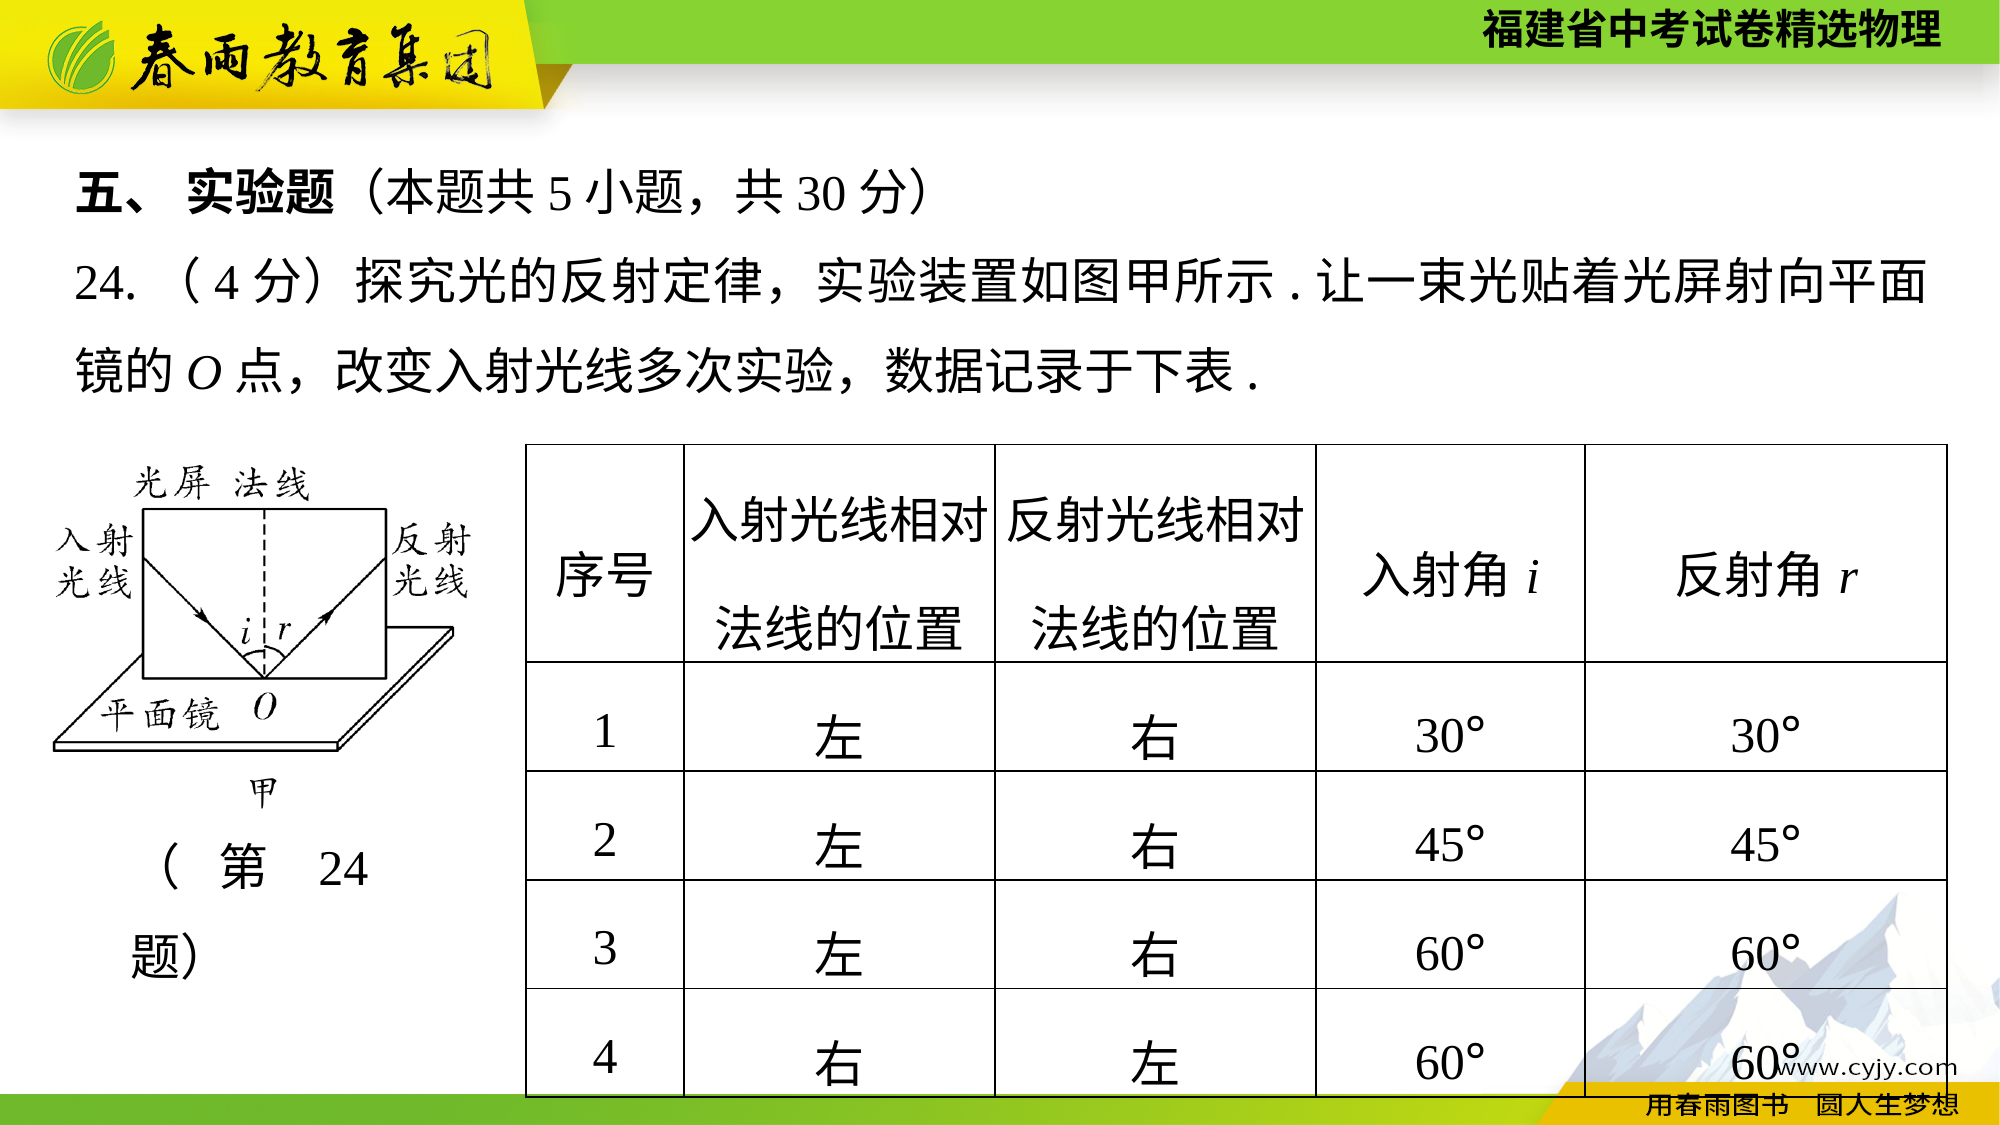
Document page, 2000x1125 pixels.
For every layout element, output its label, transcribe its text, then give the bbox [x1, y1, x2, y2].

table_cell 2 [527, 772, 683, 879]
table_cell 30° [1586, 663, 1946, 770]
table_cell 左 [685, 881, 994, 988]
table_cell 45° [1586, 772, 1946, 879]
list 五、 实验题（本题共5小题，共30分） 24.（4分）探究光的反射定律，实验装置如图甲所示.让一束光贴着光屏射向平面镜的O点，改变入射光线多次实验，数据记录于下表. [59, 122, 1944, 399]
table_cell 右 [996, 772, 1315, 879]
table_cell 3 [527, 881, 683, 988]
table_cell 左 [685, 663, 994, 770]
table_cell 60° [1586, 881, 1946, 988]
picture [0, 0, 2000, 1125]
table_header 入射角i [1317, 445, 1584, 661]
table_cell 1 [527, 663, 683, 770]
table_header 反射光线相对法线的位置 [996, 445, 1315, 661]
table_cell 右 [685, 989, 994, 1096]
table_cell 45° [1317, 772, 1584, 879]
table_cell 60° [1317, 989, 1584, 1096]
table_cell 30° [1317, 663, 1584, 770]
text_box （第24题） [115, 843, 396, 903]
table_header 反射角r [1586, 445, 1946, 661]
table_cell 右 [996, 881, 1315, 988]
table_cell 4 [527, 989, 683, 1096]
table_header 入射光线相对法线的位置 [685, 445, 994, 661]
table_cell 左 [685, 772, 994, 879]
table_cell 右 [996, 663, 1315, 770]
table_header 序号 [527, 445, 683, 661]
table_cell 左 [996, 989, 1315, 1096]
table_cell 60° [1586, 989, 1946, 1096]
table_cell 60° [1317, 881, 1584, 988]
